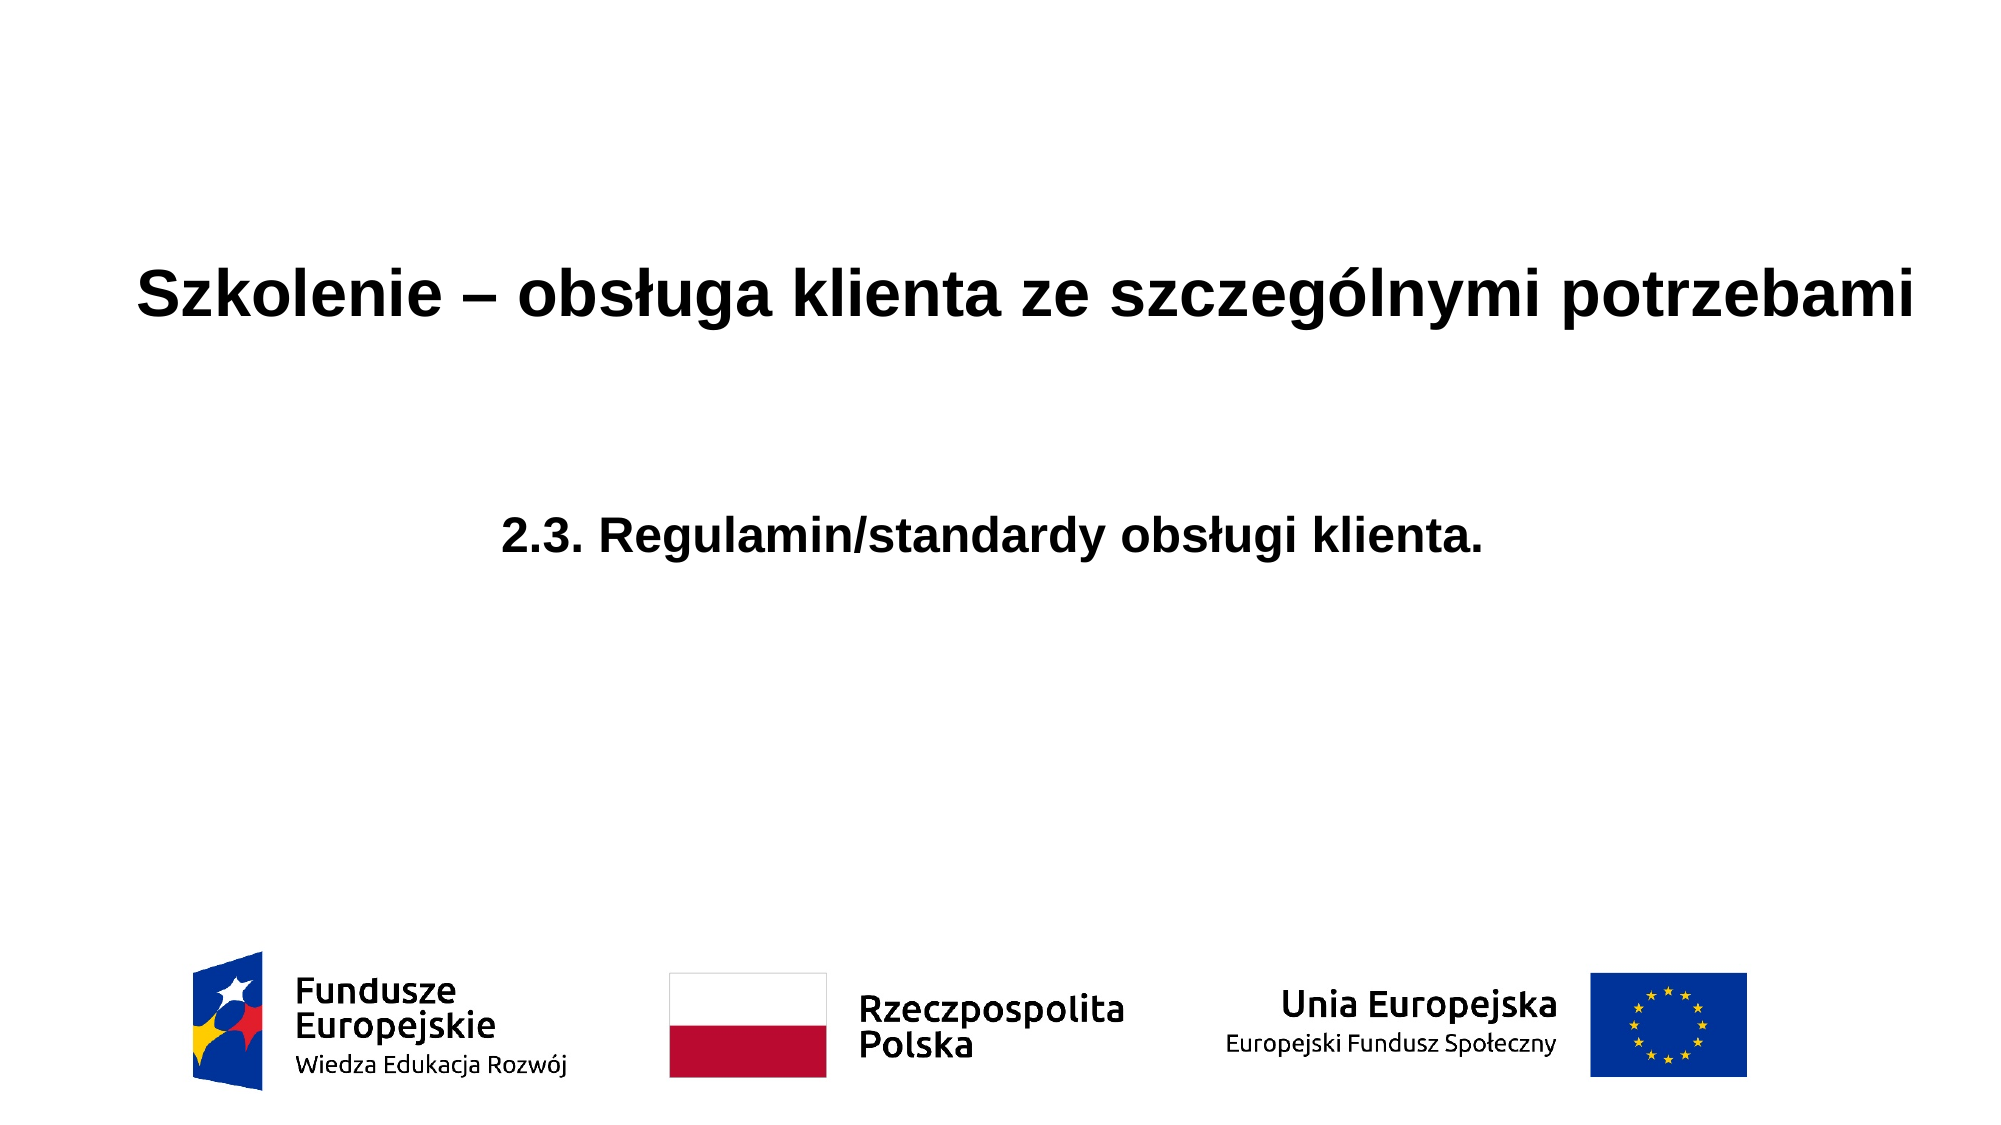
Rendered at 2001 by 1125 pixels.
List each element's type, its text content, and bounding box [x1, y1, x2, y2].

picture [158, 916, 1781, 1125]
subtitle 2.3. Regulamin/standardy obsługi klienta. [249, 502, 1750, 610]
title Szkolenie – obsługa klienta ze szczególnymi potrzebami [106, 164, 1948, 338]
